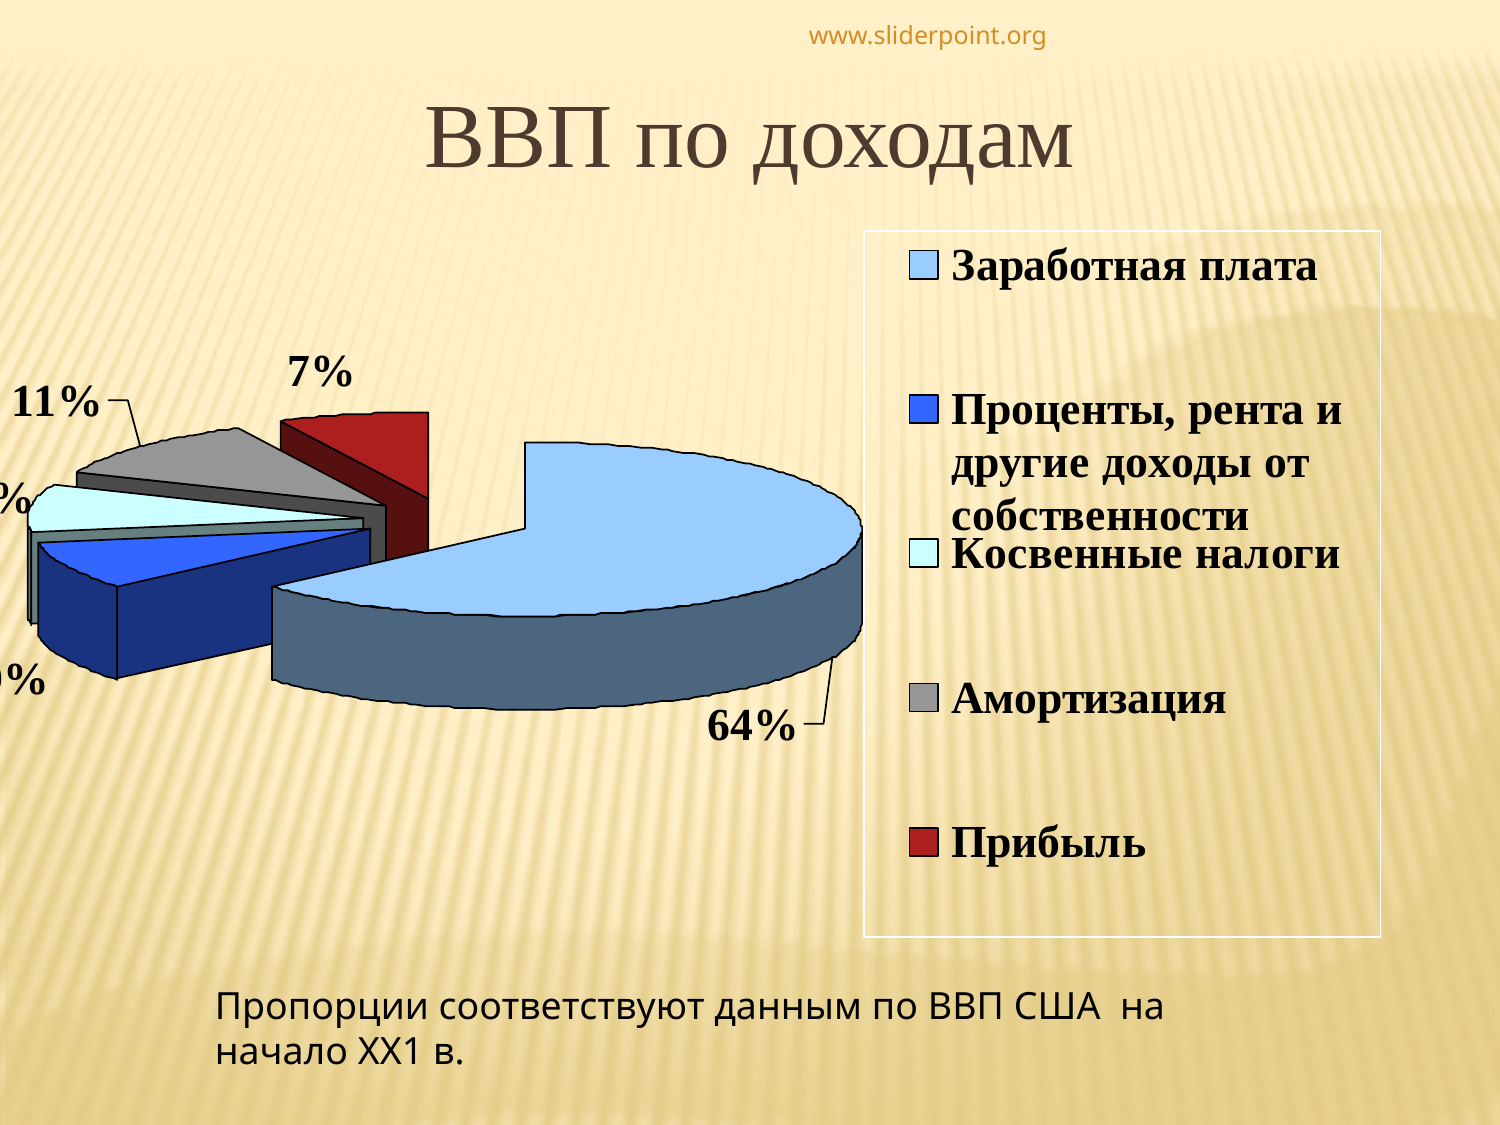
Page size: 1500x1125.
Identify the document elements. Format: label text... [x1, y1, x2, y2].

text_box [0, 160, 1404, 976]
footer www.sliderpoint.org [512, 12, 1063, 37]
text_box Пропорции соответствуют данным по ВВП США на начало ХХ1 в. [199, 994, 1313, 1080]
text_box ВВП по доходам [112, 37, 1388, 159]
